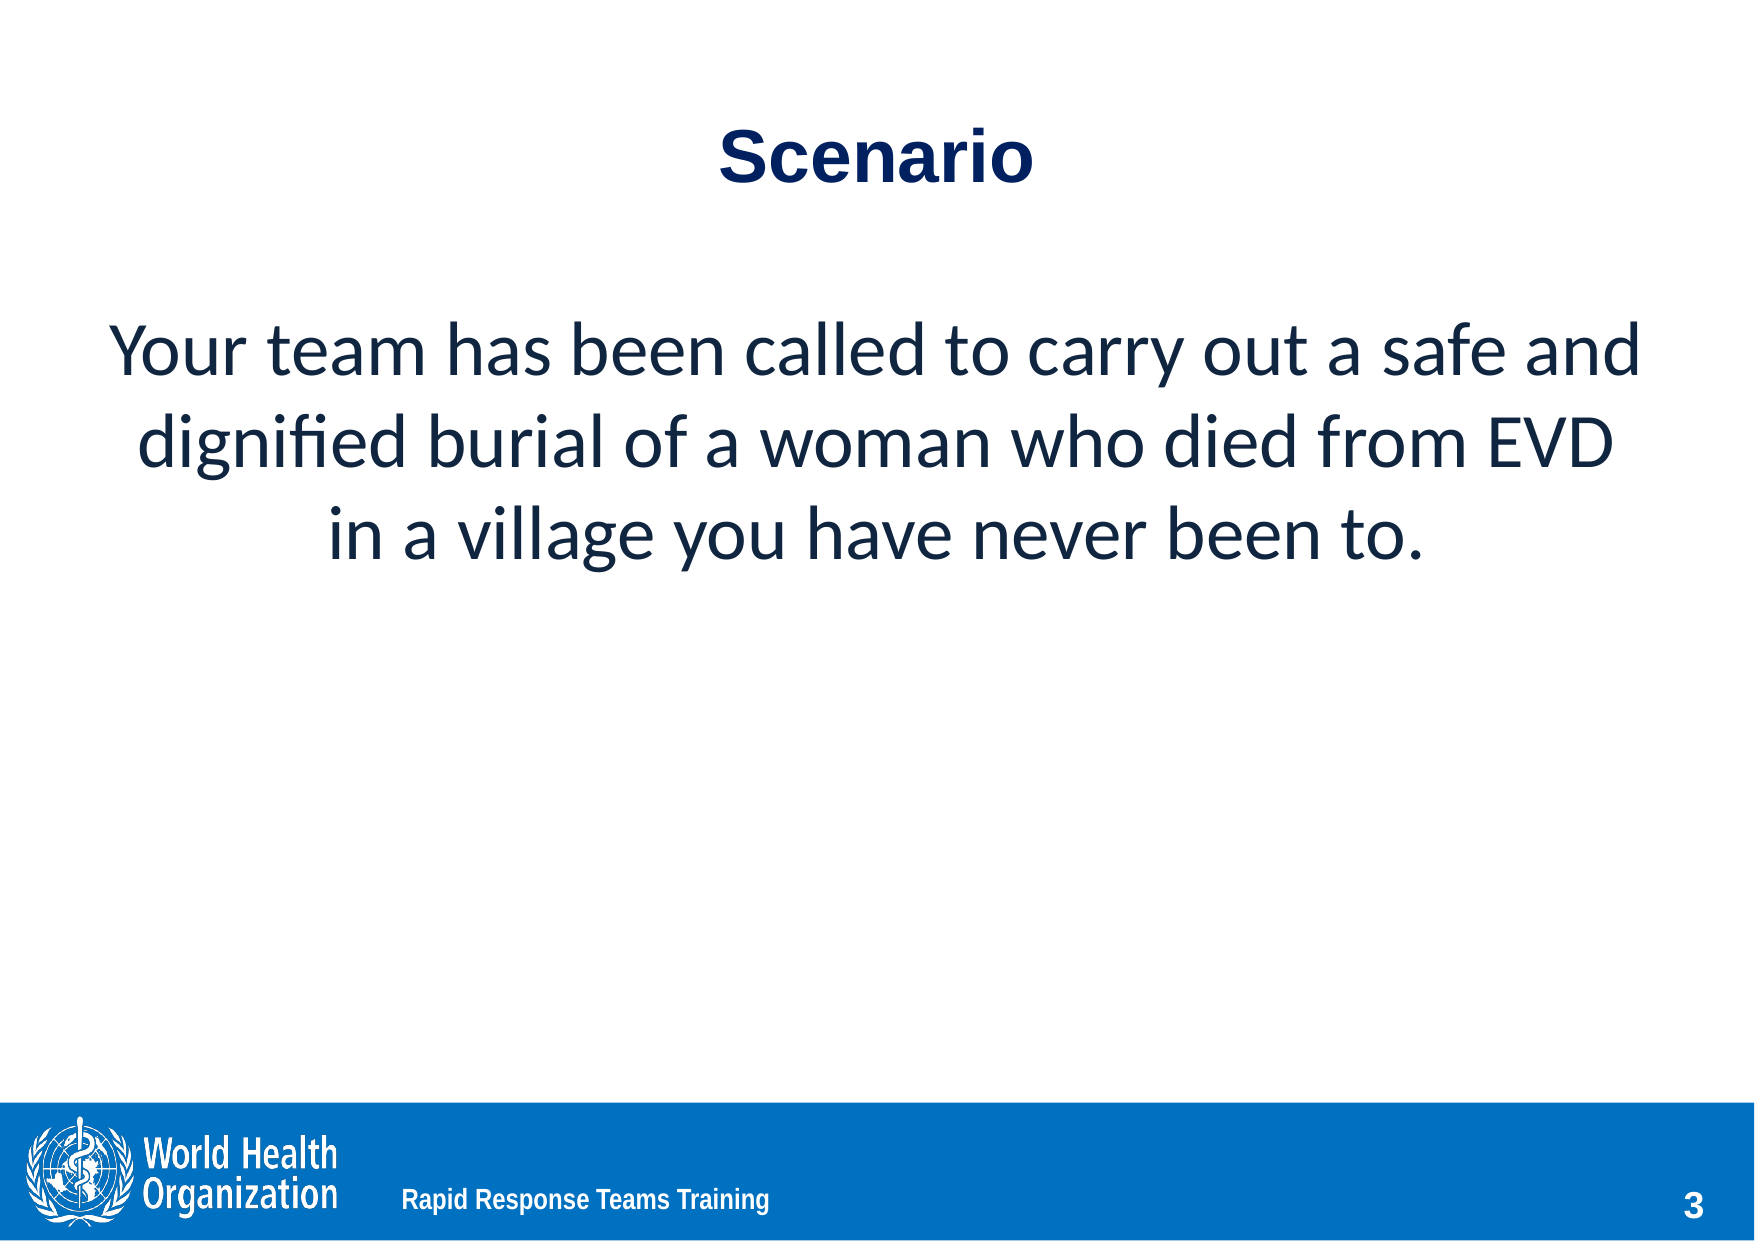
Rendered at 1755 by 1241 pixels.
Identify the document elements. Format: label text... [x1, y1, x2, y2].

list Your team has been called to carry out a safe and dignified burial of a woman who died from EVD in a village you have never been to. [87, 289, 1667, 1108]
title Scenario [87, 49, 1667, 257]
picture [25, 1116, 337, 1227]
